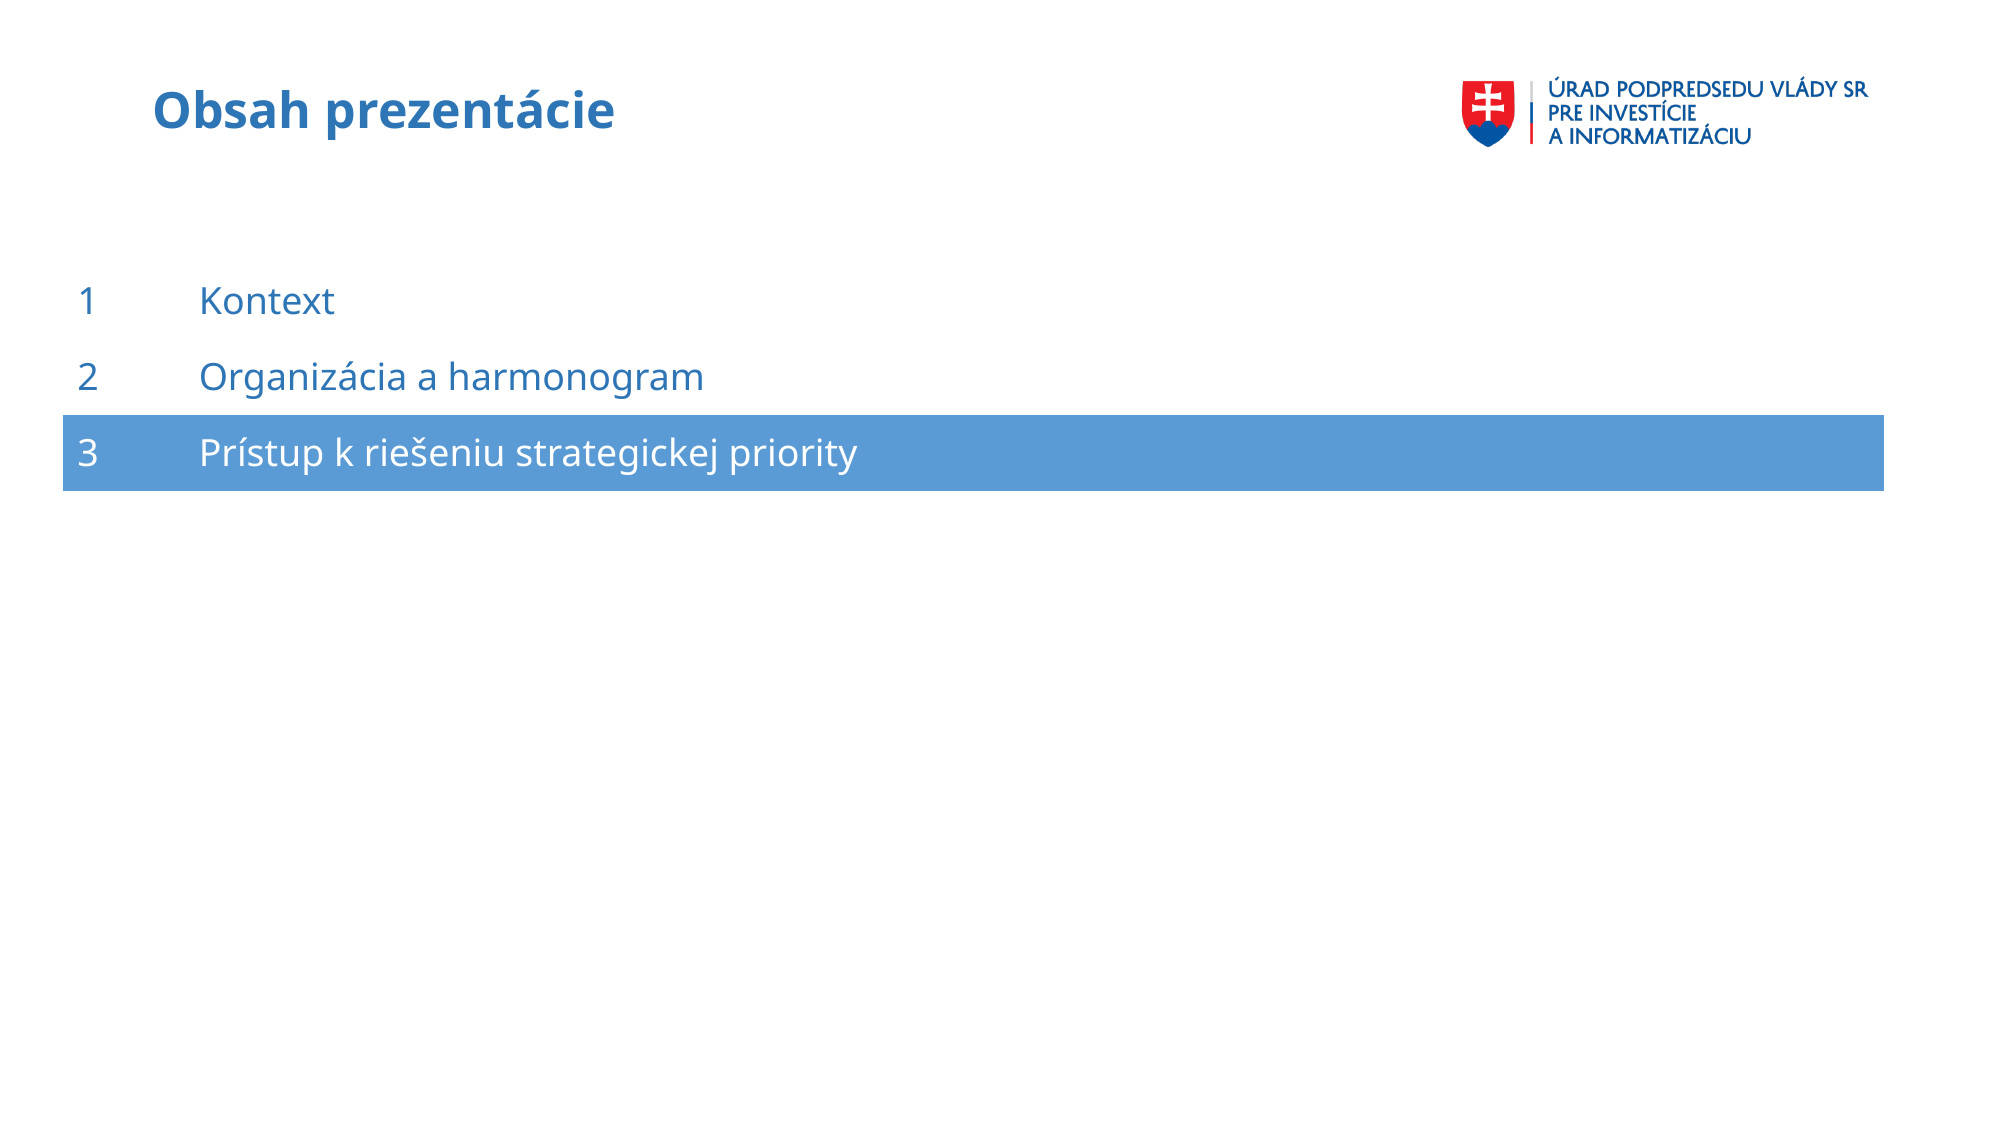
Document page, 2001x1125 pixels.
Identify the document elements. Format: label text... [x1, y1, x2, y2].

table_header 1 [63, 262, 184, 339]
picture [1412, 30, 1918, 194]
table_cell 2 [63, 339, 184, 415]
title Obsah prezentácie [137, 70, 1323, 154]
table_cell Prístup k riešeniu strategickej priority [184, 415, 1884, 491]
table_cell Organizácia a harmonogram [184, 339, 1884, 415]
table_header Kontext [184, 262, 1884, 339]
table_cell 3 [63, 415, 184, 491]
